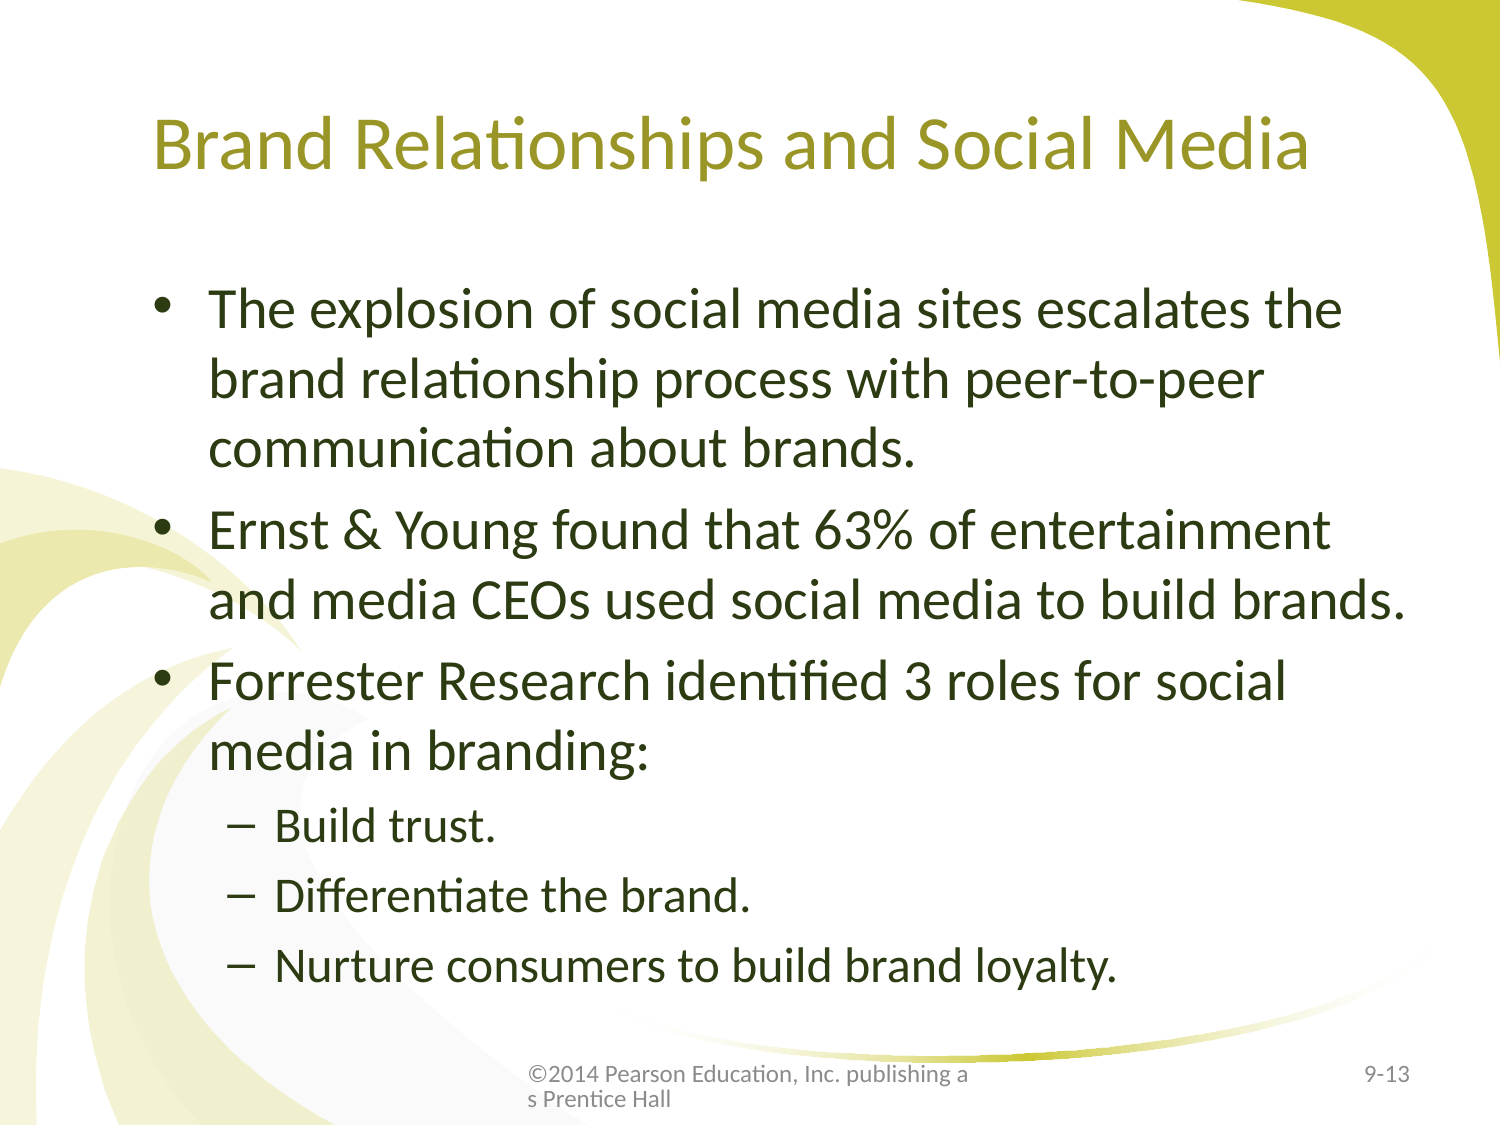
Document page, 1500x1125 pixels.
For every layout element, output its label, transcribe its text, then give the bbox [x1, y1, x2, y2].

title Brand Relationships and Social Media [137, 45, 1425, 233]
list The explosion of social media sites escalates the brand relationship process with peer-to-peer communication about brands. Ernst & Young found that 63% of entertainment and media CEOs used social media to build brands. Forrester Research identified 3 roles for social media in branding: Build trust. Differentiate the brand. Nurture consumers to build brand loyalty. [137, 262, 1450, 1005]
slide_number 9-13 [1074, 1042, 1425, 1103]
footer ©2014 Pearson Education, Inc. publishing as Prentice Hall [512, 1042, 988, 1103]
